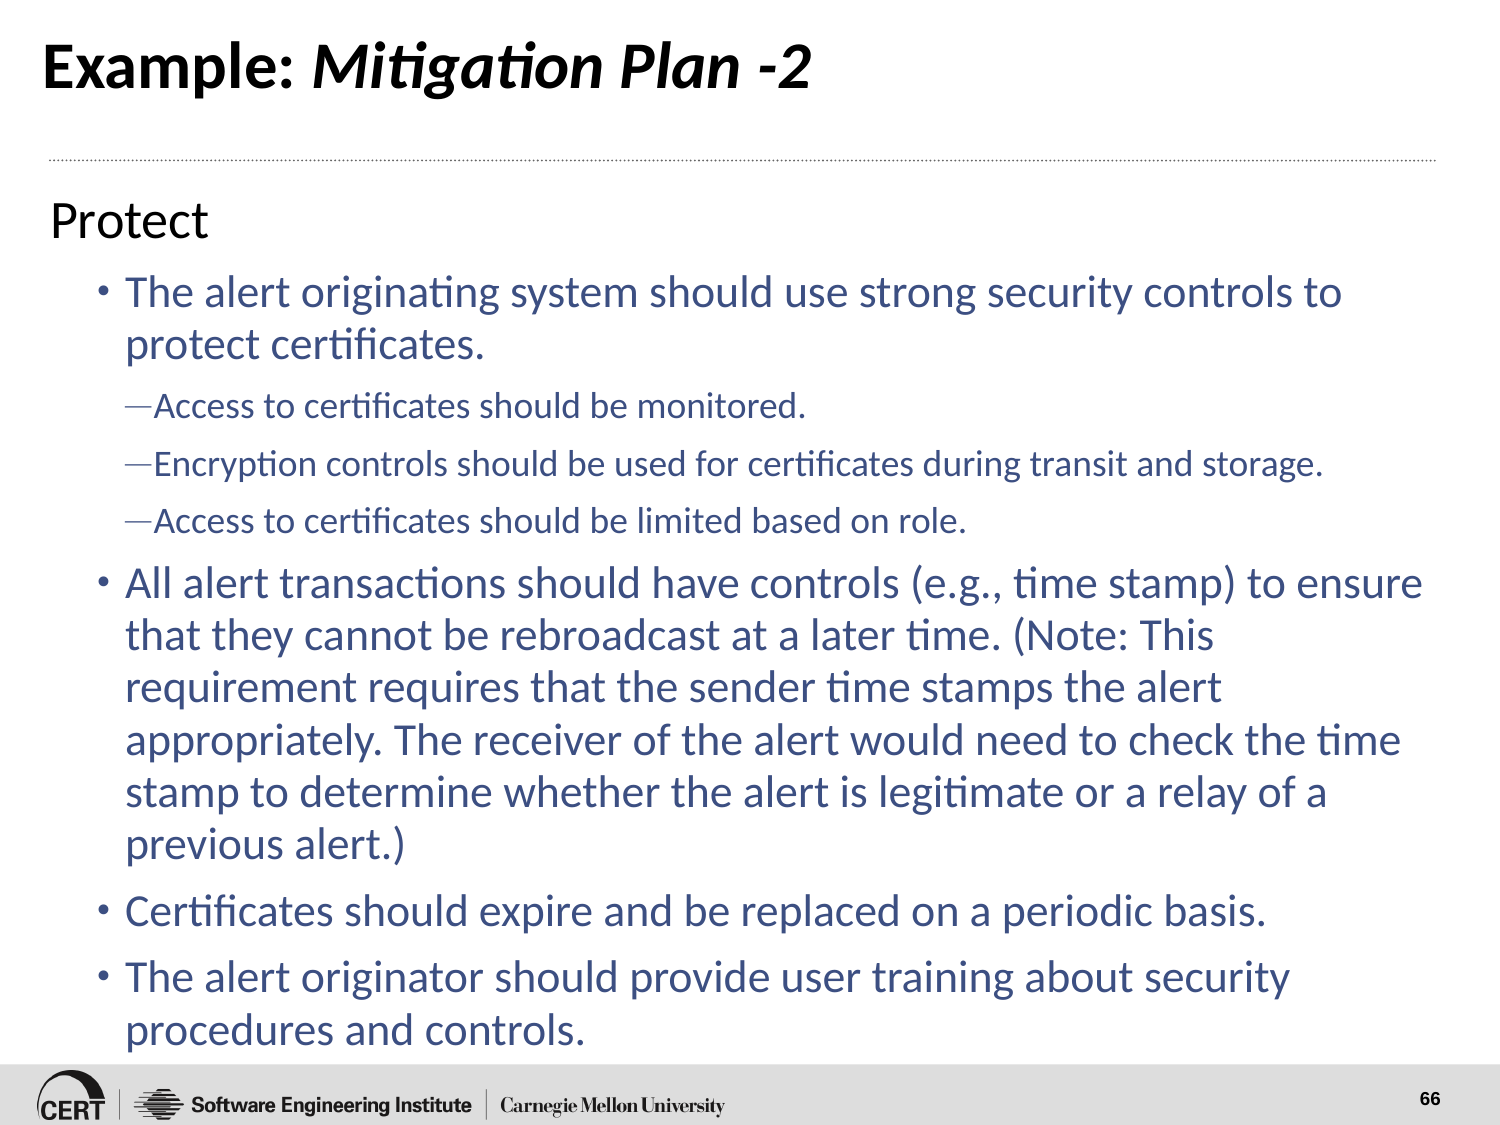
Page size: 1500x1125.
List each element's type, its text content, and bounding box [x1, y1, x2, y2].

title Example: Mitigation Plan -2 [42, 37, 1434, 155]
picture [37, 1069, 725, 1122]
list Protect The alert originating system should use strong security controls to protect certificates. Access to certificates should be monitored. Encryption controls should be used for certificates during transit and storage. Access to certificates should be limited based on role. All alert transactions should have controls (e.g., time stamp) to ensure that they cannot be rebroadcast at a later time. (Note: This requirement requires that the sender time stamps the alert appropriately. The receiver of the alert would need to check the time stamp to determine whether the alert is legitimate or a relay of a previous alert.) Certificates should expire and be replaced on a periodic basis. The alert originator should provide user training about security procedures and controls. [49, 187, 1438, 1001]
